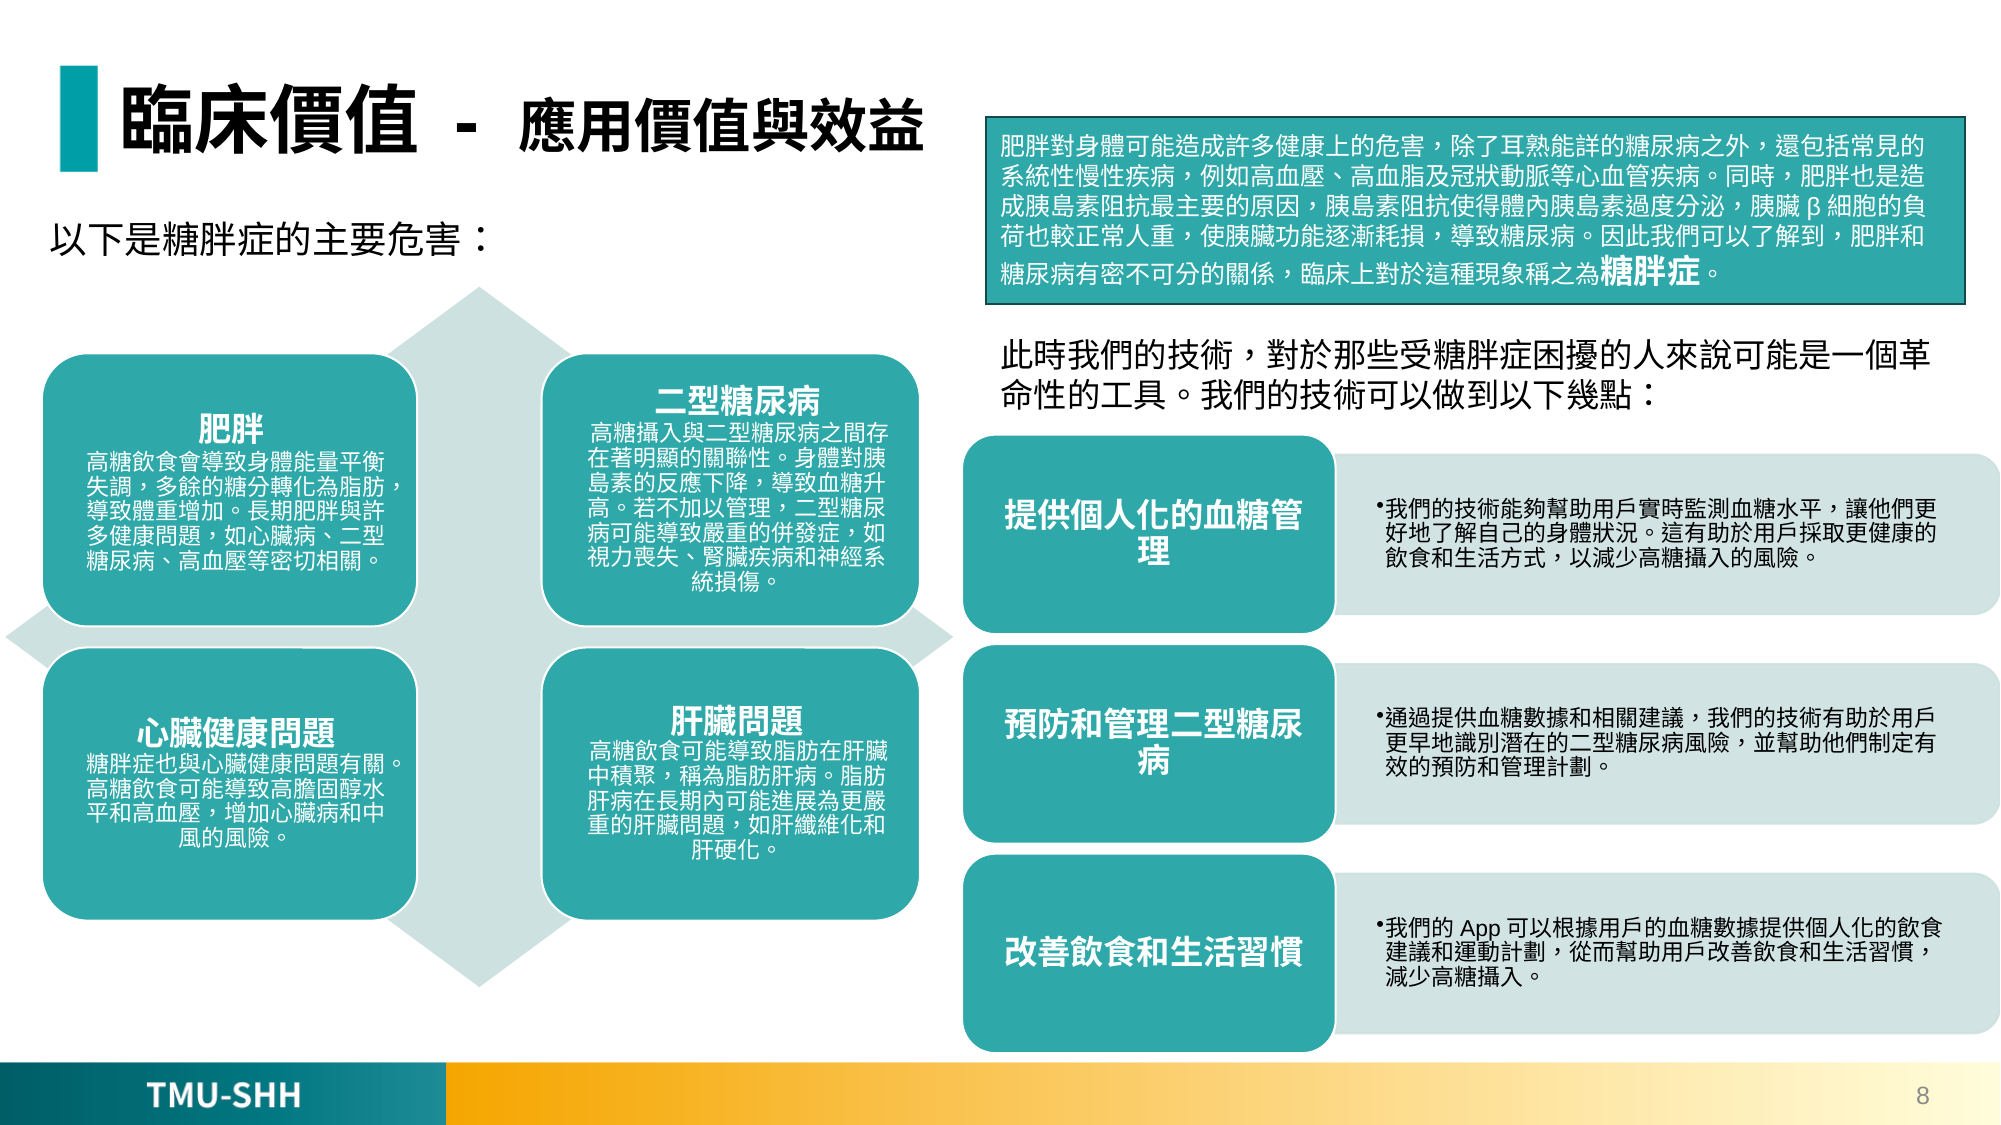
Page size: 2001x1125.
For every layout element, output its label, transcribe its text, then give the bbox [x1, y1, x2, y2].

text_box 此時我們的技術，對於那些受糖胖症困擾的人來說可能是一個革命性的工具。我們的技術可以做到以下幾點： [1069, 326, 1952, 422]
title 臨床價值 - 應用價值與效益 [104, 60, 1945, 174]
picture [0, 0, 2001, 1125]
text_box 肥胖對身體可能造成許多健康上的危害，除了耳熟能詳的糖尿病之外，還包括常見的系統性慢性疾病，例如高血壓、高血脂及冠狀動脈等心血管疾病。同時，肥胖也是造成胰島素阻抗最主要的原因，胰島素阻抗使得體內胰島素過度分泌，胰臟β細胞的負荷也較正常人重，使胰臟功能逐漸耗損，導致糖尿病。因此我們可以了解到，肥胖和糖尿病有密不可分的關係，臨床上對於這種現象稱之為糖胖症。 [985, 116, 1966, 305]
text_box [961, 434, 2000, 1054]
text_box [0, 286, 1069, 988]
slide_number 8 [1740, 1065, 1945, 1125]
text_box 以下是糖胖症的主要危害： [34, 208, 985, 269]
